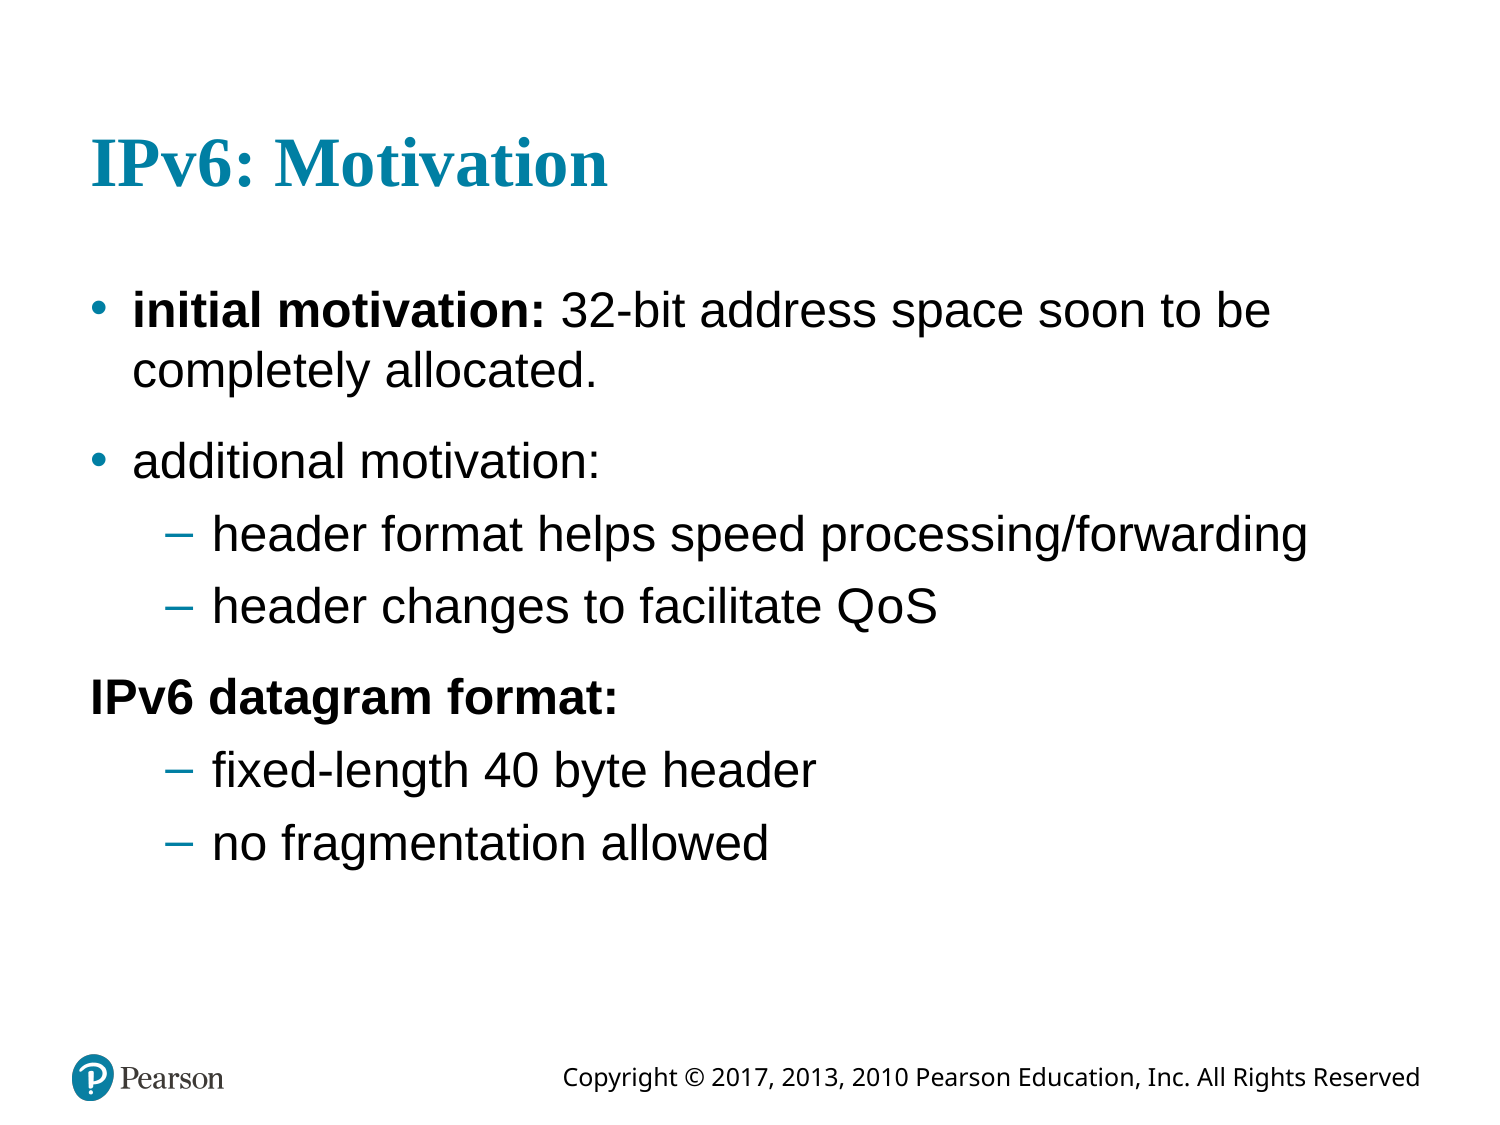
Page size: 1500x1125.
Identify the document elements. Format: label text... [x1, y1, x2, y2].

picture [80, 1063, 106, 1088]
list I P v 6 datagram format: fixed-length 40 byte header no fragmentation allowed [75, 650, 1425, 1005]
picture [72, 1054, 88, 1070]
picture [72, 1087, 83, 1101]
picture [98, 1054, 224, 1101]
list initial motivation: 32-bit address space soon to be completely allocated. additional motivation: header format helps speed processing/forwarding header changes to facilitate Q o S [75, 262, 1425, 650]
title I P v 6: Motivation [75, 35, 1425, 216]
